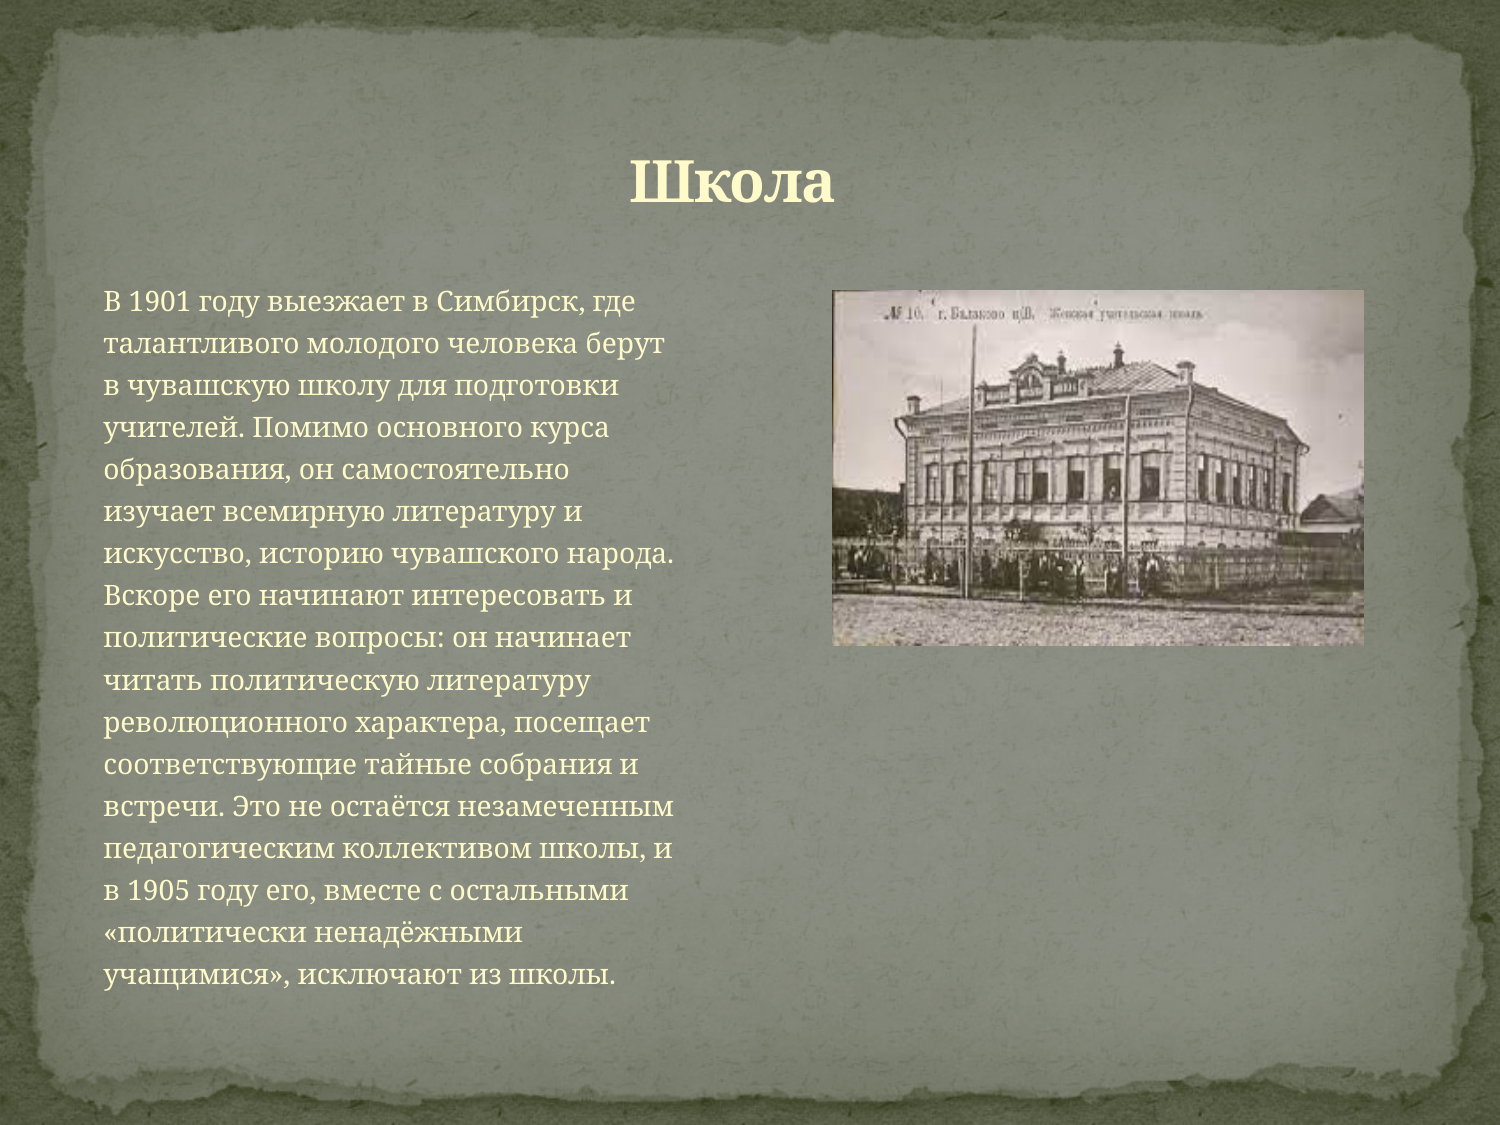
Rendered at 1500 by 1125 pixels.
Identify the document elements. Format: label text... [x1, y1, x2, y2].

list В 1901 году выезжает в Симбирск, где талантливого молодого человека берут в чувашскую школу для подготовки учителей. Помимо основного курса образования, он самостоятельно изучает всемирную литературу и искусство, историю чувашского народа. Вскоре его начинают интересовать и политические вопросы: он начинает читать политическую литературу революционного характера, посещает соответствующие тайные собрания и встречи. Это не остаётся незамеченным педагогическим коллективом школы, и в 1905 году его, вместе с остальными «политически ненадёжными учащимися», исключают из школы. [88, 267, 691, 1023]
picture [832, 290, 1364, 646]
title Школа [218, 30, 1248, 222]
